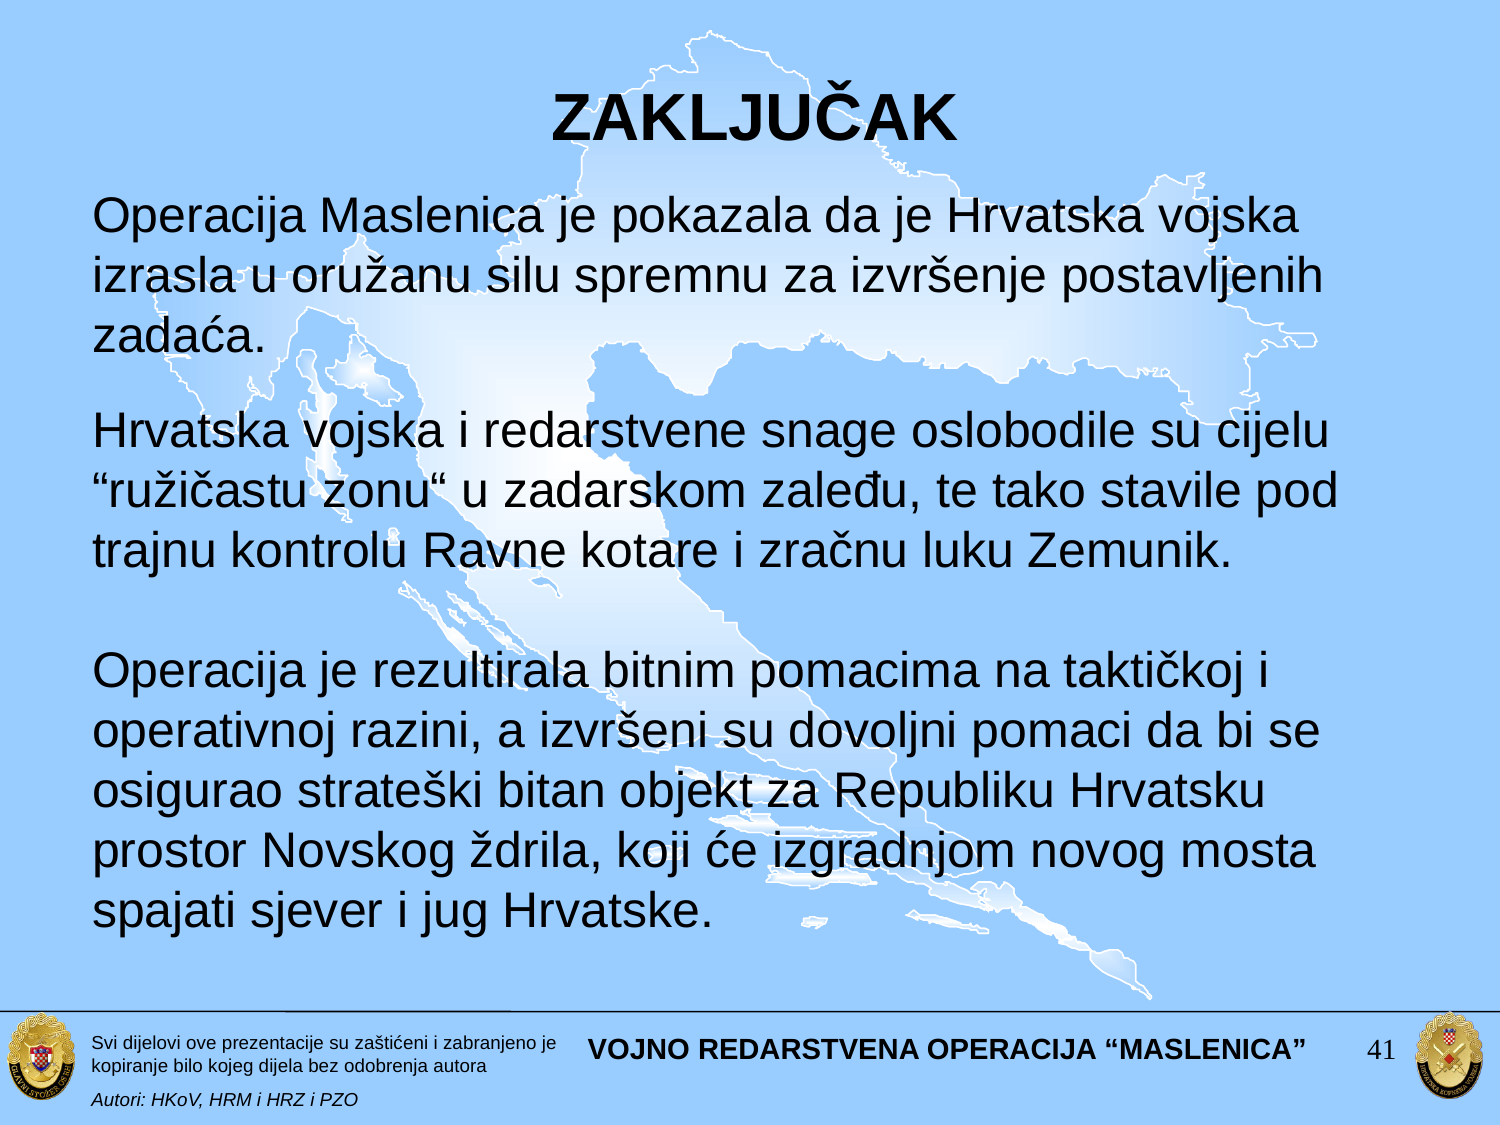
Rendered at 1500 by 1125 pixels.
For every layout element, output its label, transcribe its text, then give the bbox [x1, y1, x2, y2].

footer VOJNO REDARSTVENA OPERACIJA “MASLENICA” [572, 1022, 1387, 1074]
picture [1415, 1011, 1483, 1099]
text_box Operacija Maslenica je pokazala da je Hrvatska vojska izrasla u oružanu silu spremnu za izvršenje postavljenih zadaća. Hrvatska vojska i redarstvene snage oslobodile su cijelu “ružičastu zonu“ u zadarskom zaleđu, te tako stavile pod trajnu kontrolu Ravne kotare i zračnu luku Zemunik. Operacija je rezultirala bitnim pomacima na taktičkoj i operativnoj razini, a izvršeni su dovoljni pomaci da bi se osigurao strateški bitan objekt za Republiku Hrvatsku prostor Novskog ždrila, koji će izgradnjom novog mosta spajati sjever i jug Hrvatske. [77, 174, 1355, 946]
picture [7, 1012, 75, 1100]
text_box ZAKLJUČAK [536, 66, 974, 162]
